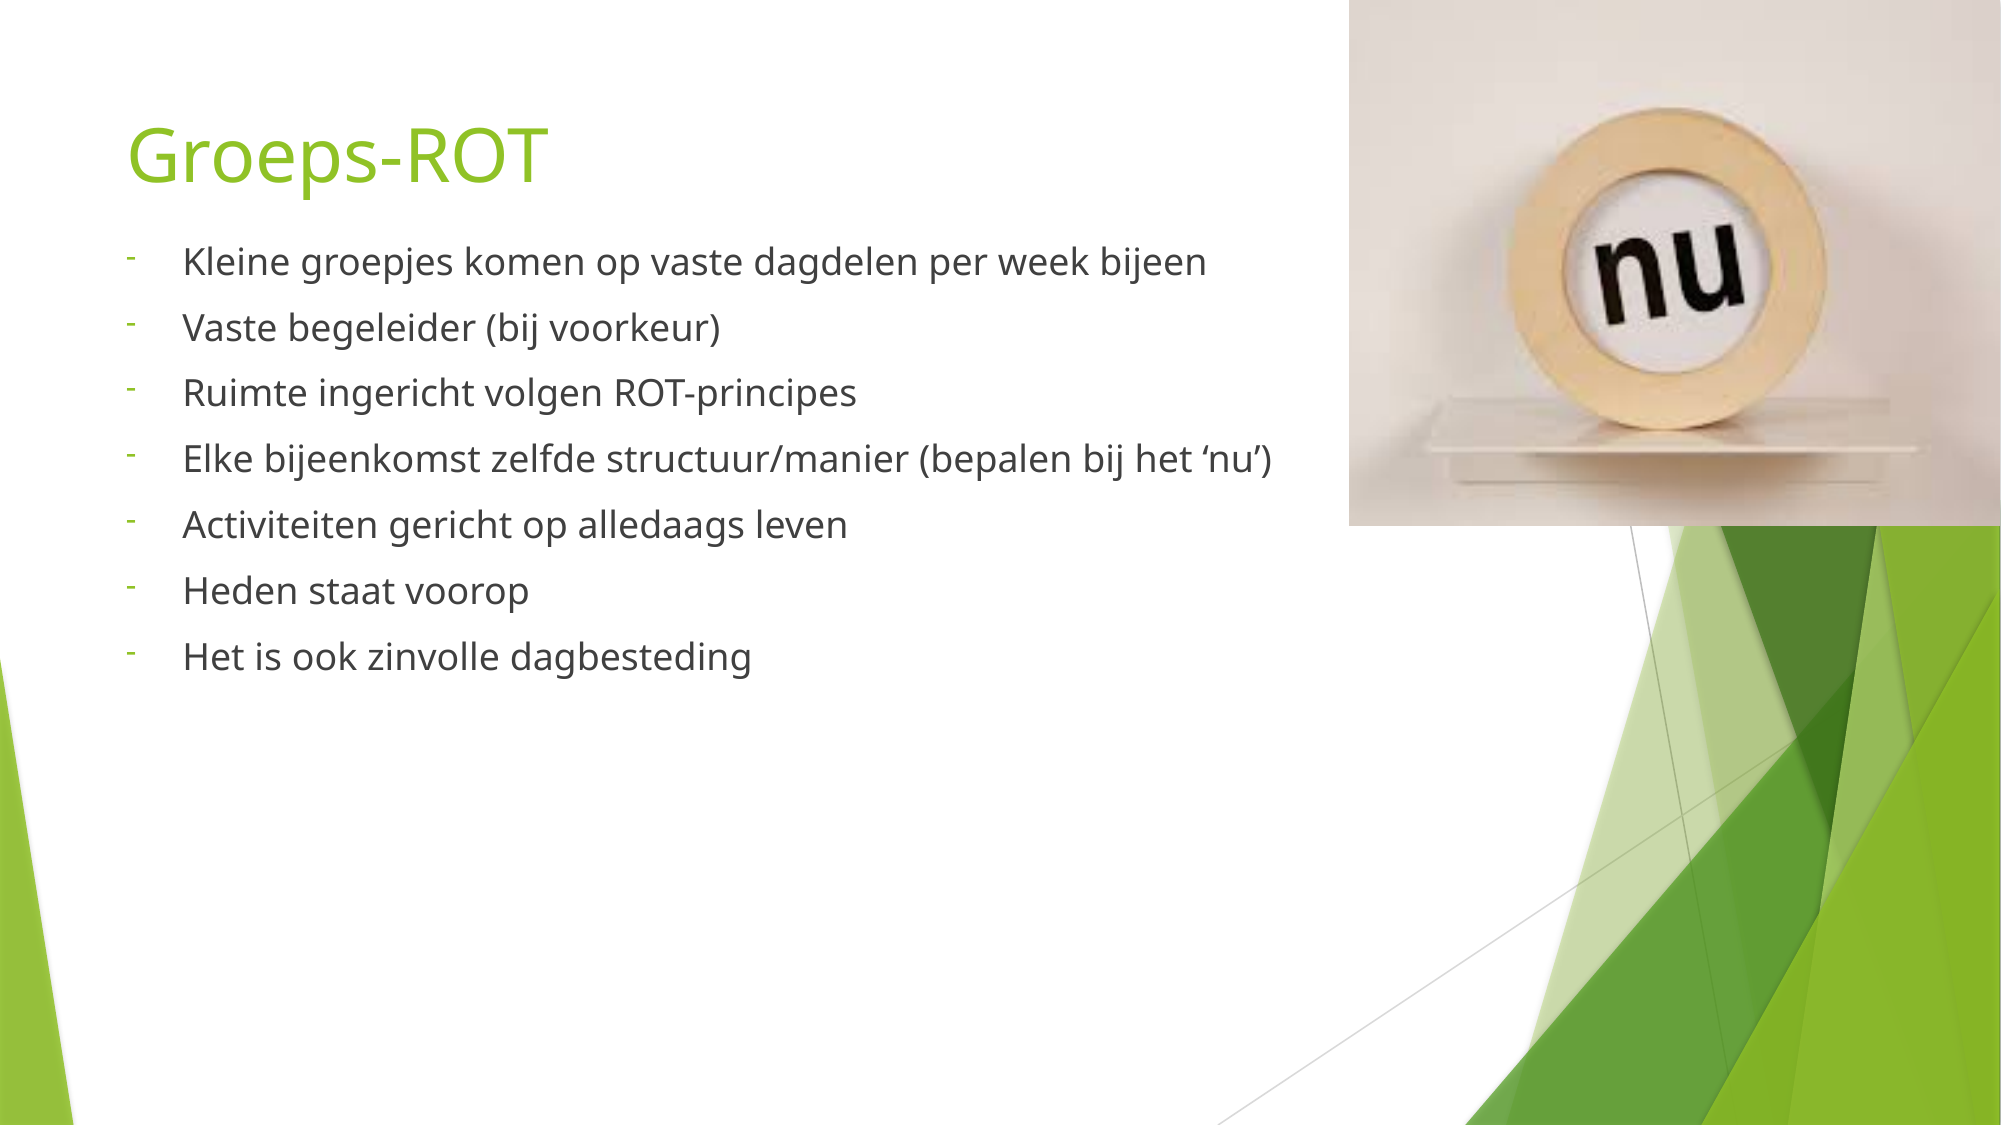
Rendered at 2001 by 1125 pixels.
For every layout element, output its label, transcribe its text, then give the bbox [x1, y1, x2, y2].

list Kleine groepjes komen op vaste dagdelen per week bijeen Vaste begeleider (bij voorkeur) Ruimte ingericht volgen ROT-principes Elke bijeenkomst zelfde structuur/manier (bepalen bij het ‘nu’) Activiteiten gericht op alledaags leven Heden staat voorop Het is ook zinvolle dagbesteding [111, 230, 1522, 1076]
picture [1349, 0, 2000, 526]
title Groeps-ROT [111, 99, 1344, 230]
